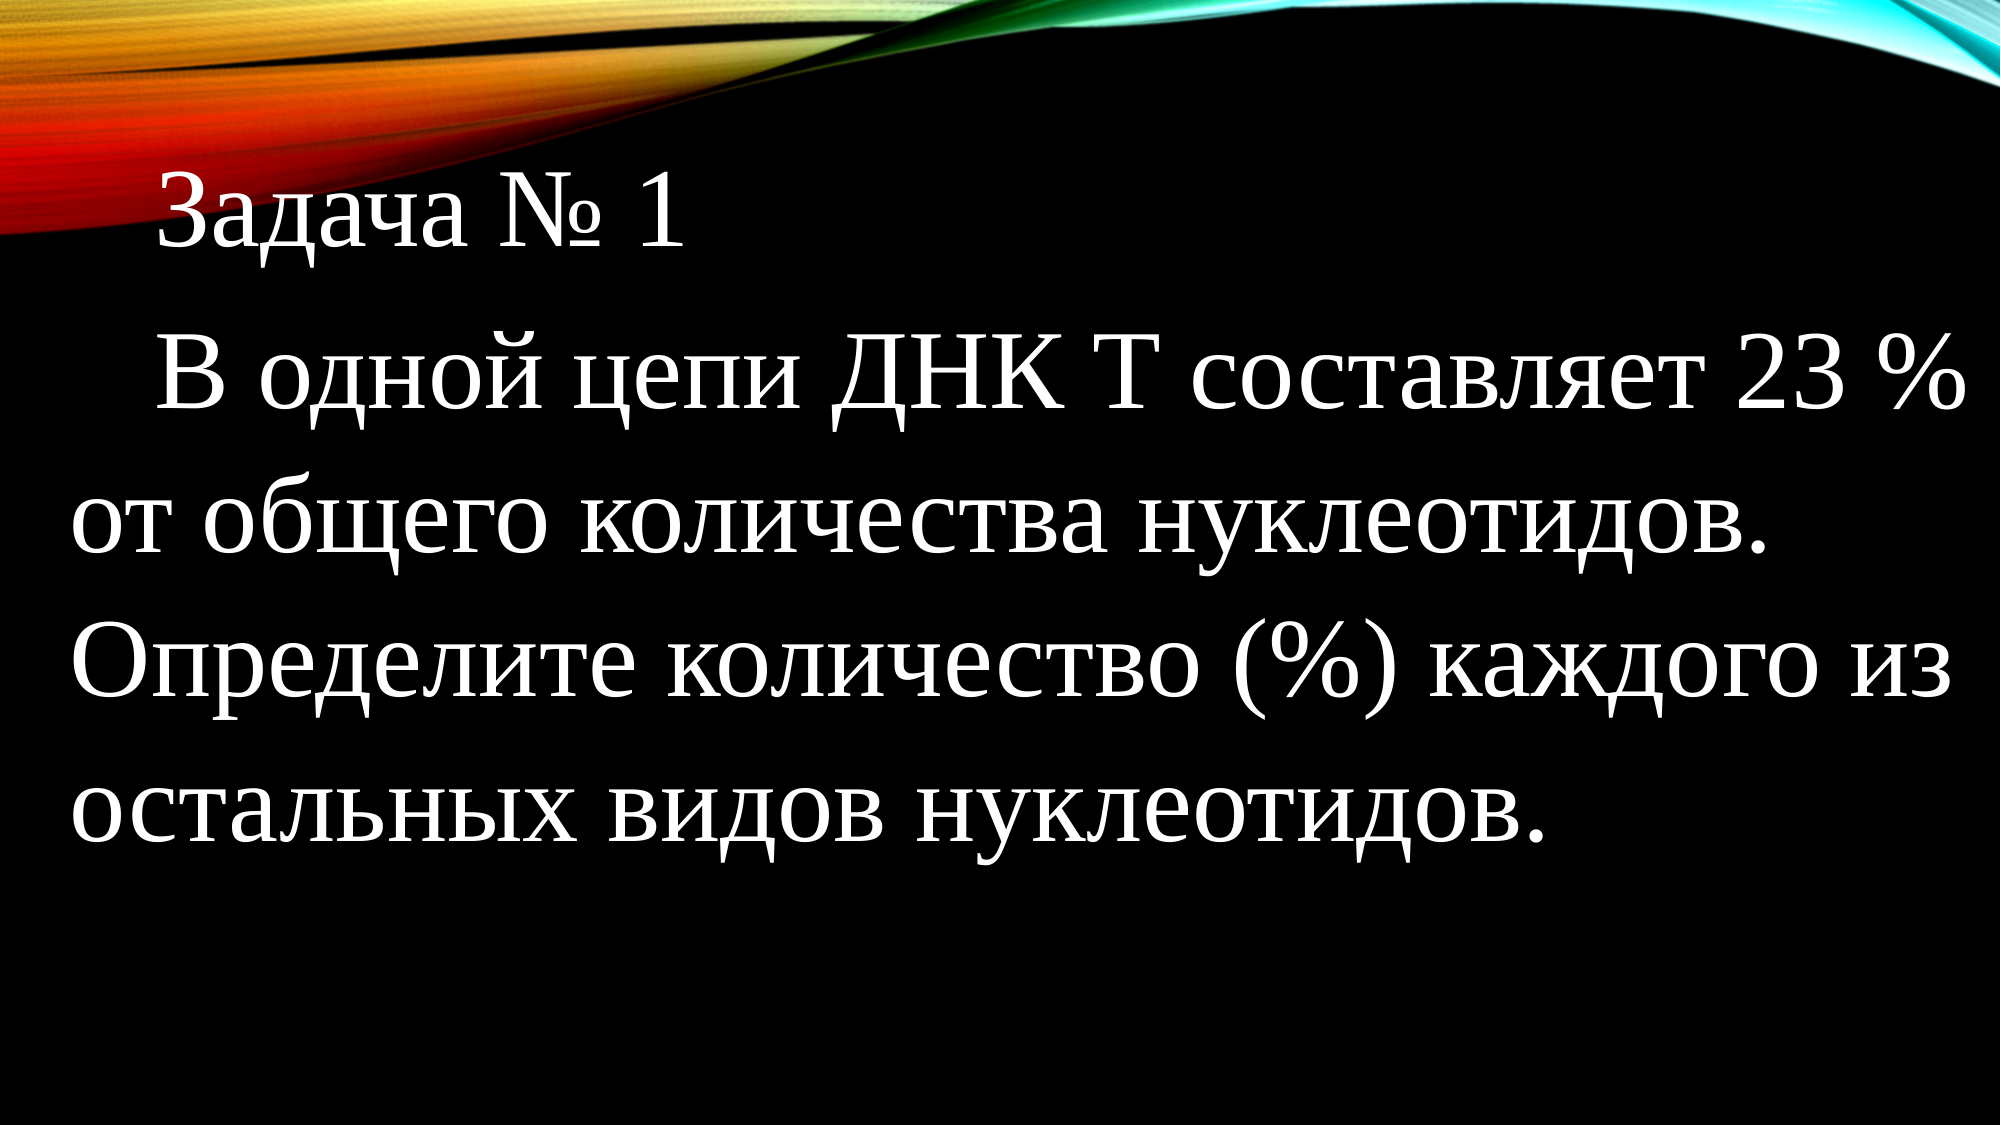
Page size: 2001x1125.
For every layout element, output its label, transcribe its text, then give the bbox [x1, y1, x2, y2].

text_box Задача № 1 В одной цепи ДНК Т составляет 23 % от общего количества нуклеотидов. Определите количество (%) каждого из остальных видов нуклеотидов. [54, 117, 2000, 872]
picture [0, 0, 2000, 237]
